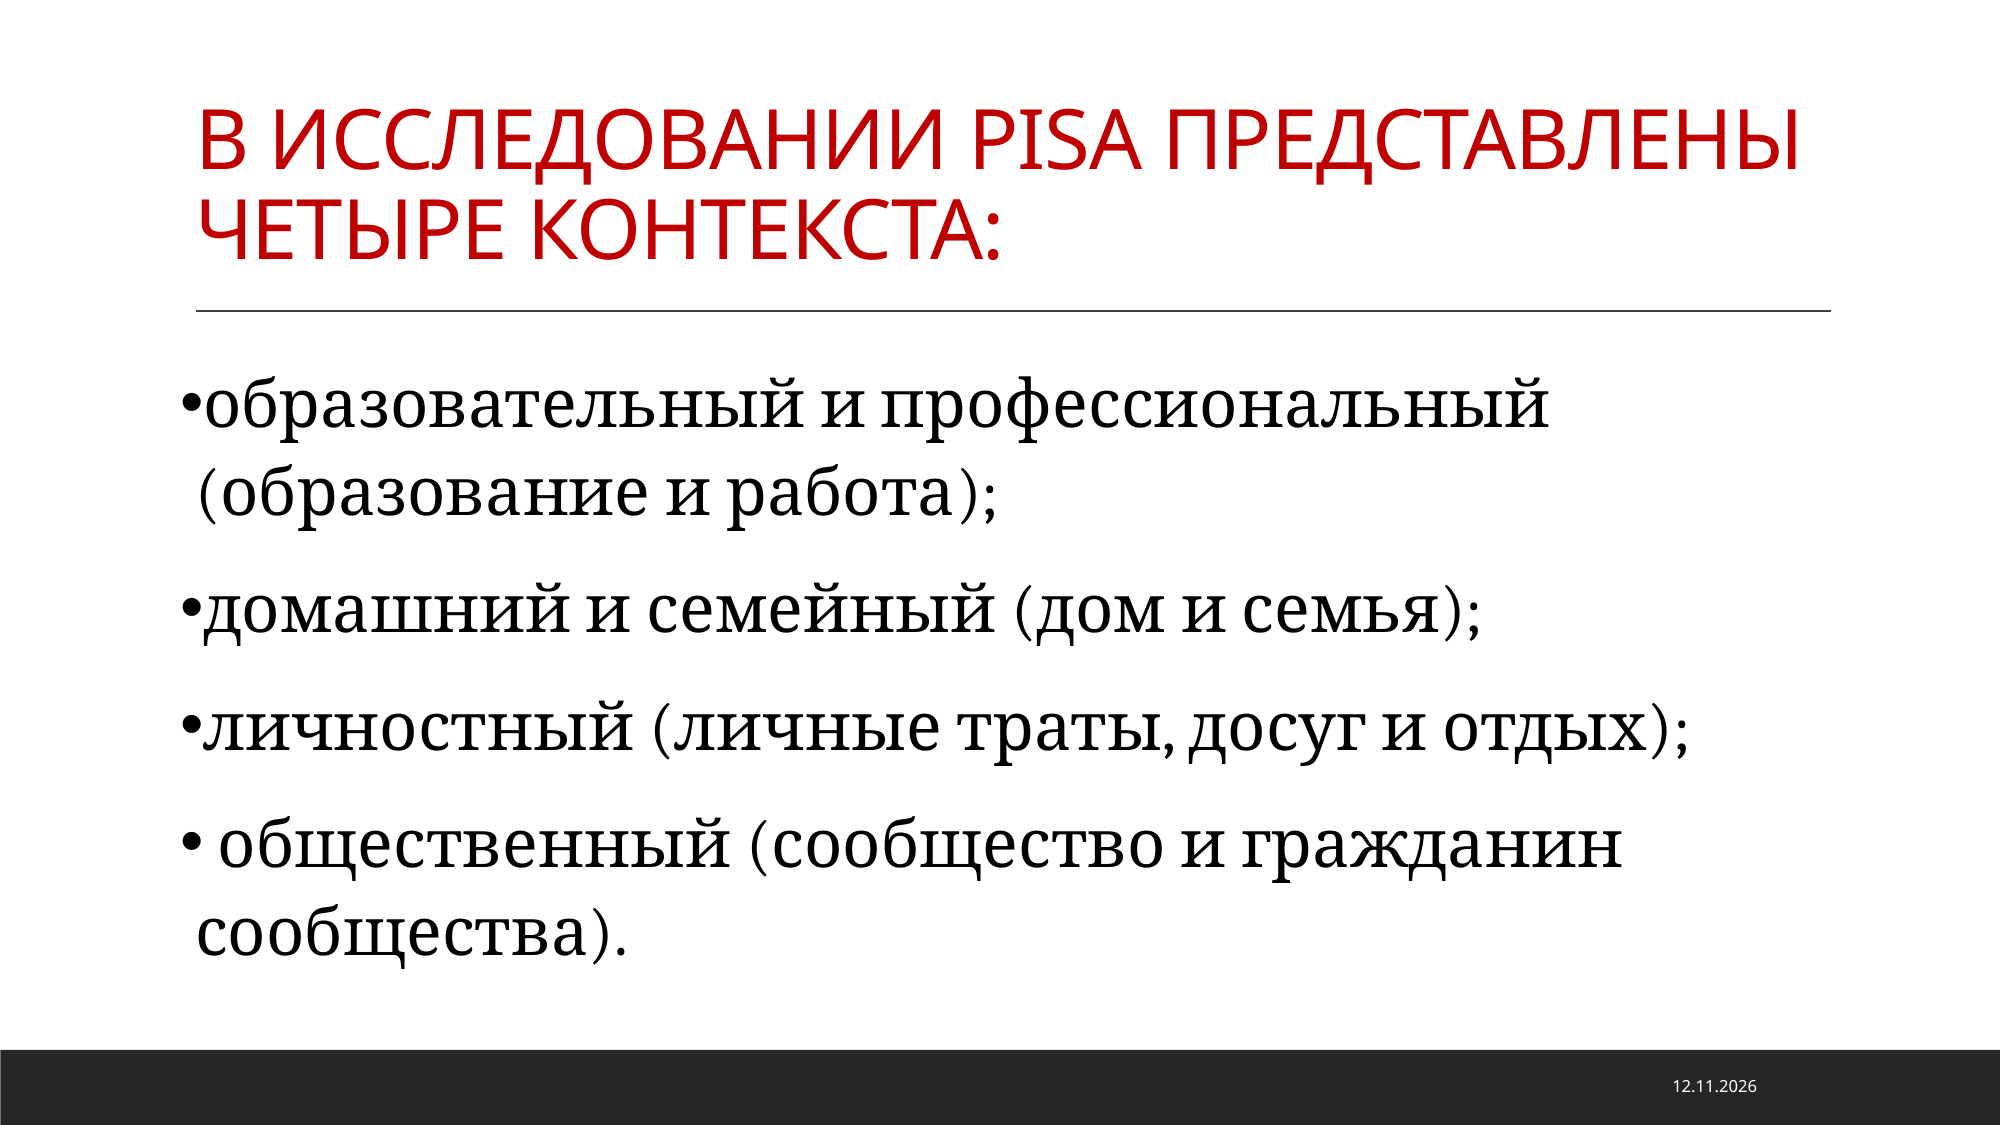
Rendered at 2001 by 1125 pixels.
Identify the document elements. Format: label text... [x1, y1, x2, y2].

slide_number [1348, 1057, 1773, 1118]
list образовательный и профессиональный (образование и работа); домашний и семейный (дом и семья); личностный (личные траты, досуг и отдых); общественный (сообщество и гражданин сообщества). [180, 345, 1830, 963]
title В ИССЛЕДОВАНИИ PISA ПРЕДСТАВЛЕНЫ ЧЕТЫРЕ КОНТЕКСТА: [180, 47, 1925, 285]
